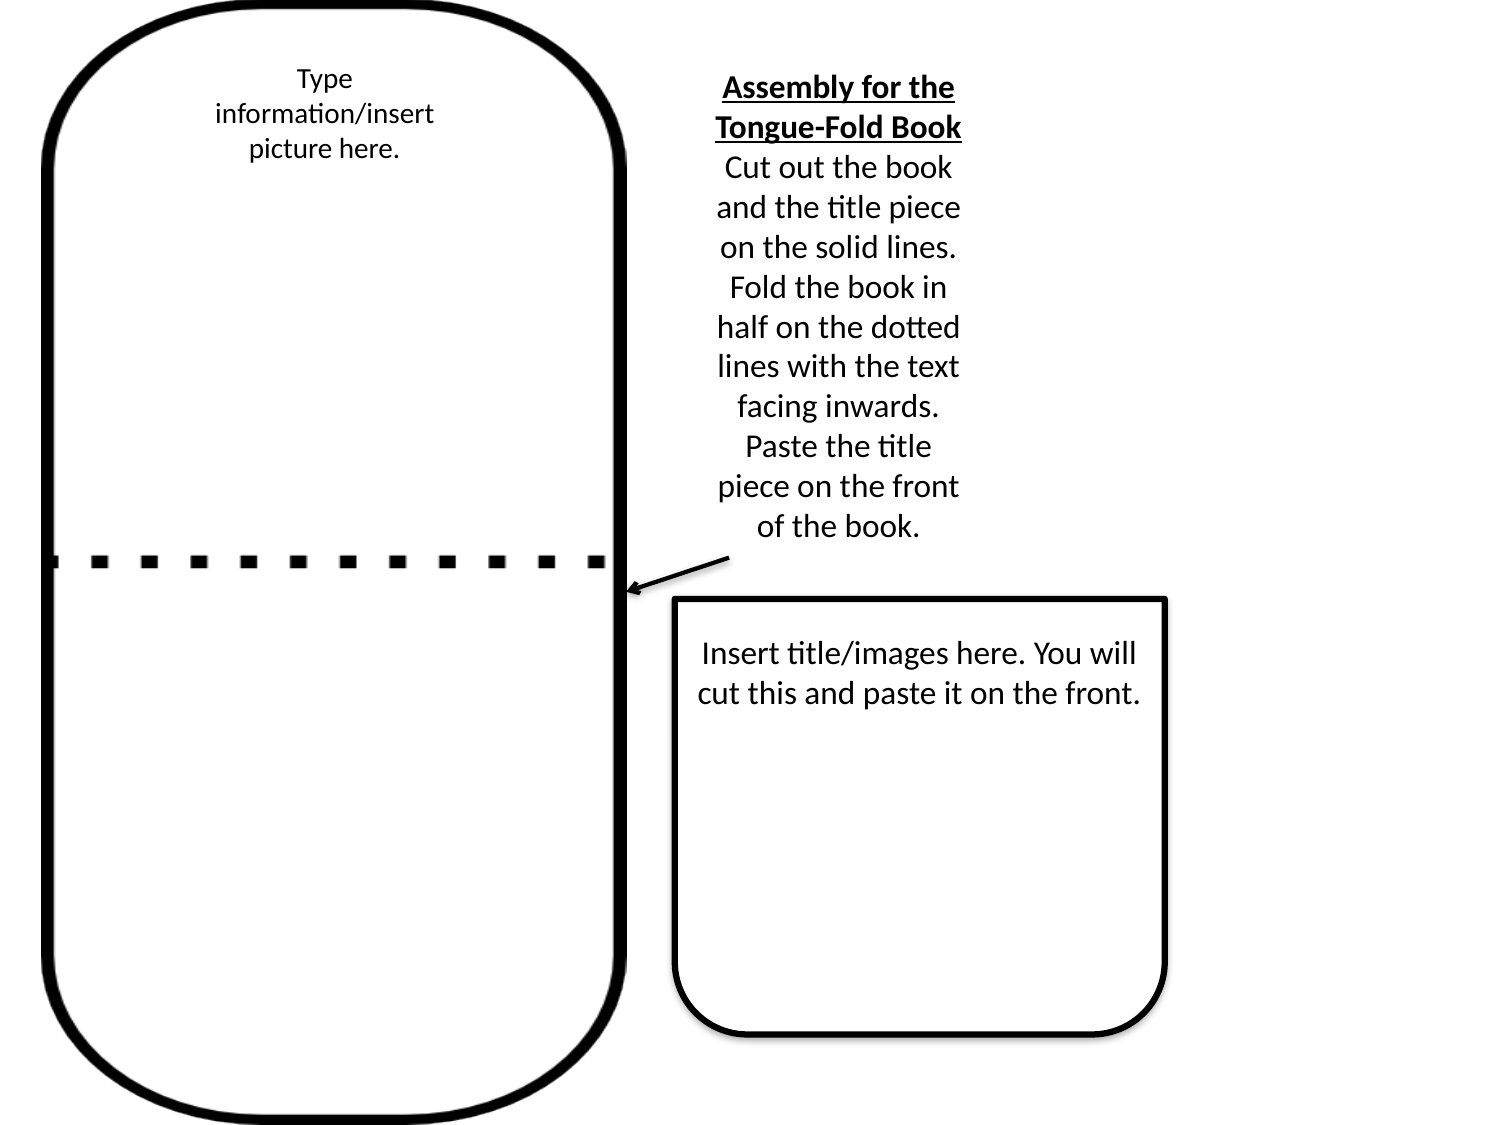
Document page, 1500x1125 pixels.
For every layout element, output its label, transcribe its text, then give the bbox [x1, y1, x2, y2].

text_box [625, 557, 730, 592]
picture [41, 0, 627, 1125]
text_box Insert title/images here. You will cut this and paste it on the front. [674, 623, 1165, 719]
text_box Assembly for the Tongue-Fold Book Cut out the book and the title piece on the solid lines. Fold the book in half on the dotted lines with the text facing inwards. Paste the title piece on the front of the book. [694, 57, 983, 552]
text_box [673, 598, 1166, 1036]
